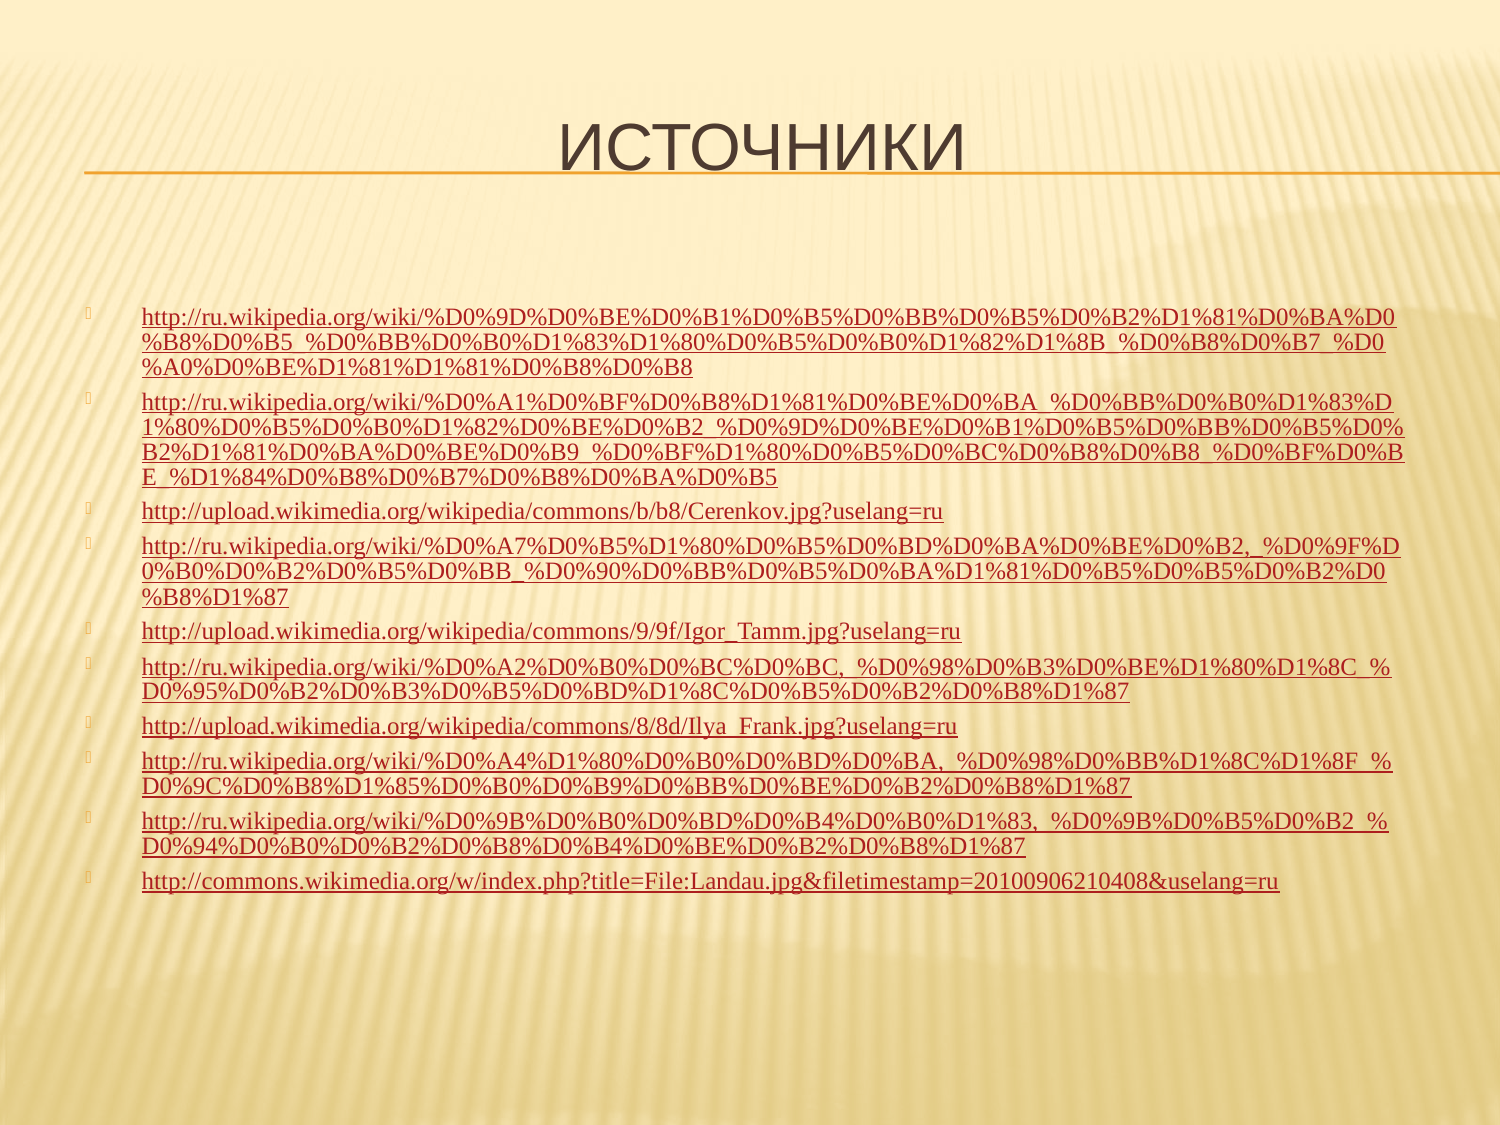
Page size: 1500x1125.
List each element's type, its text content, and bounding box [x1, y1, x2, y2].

list http://ru.wikipedia.org/wiki/%D0%9D%D0%BE%D0%B1%D0%B5%D0%BB%D0%B5%D0%B2%D1%81%D0%BA%D0%B8%D0%B5_%D0%BB%D0%B0%D1%83%D1%80%D0%B5%D0%B0%D1%82%D1%8B_%D0%B8%D0%B7_%D0%A0%D0%BE%D1%81%D1%81%D0%B8%D0%B8 http://ru.wikipedia.org/wiki/%D0%A1%D0%BF%D0%B8%D1%81%D0%BE%D0%BA_%D0%BB%D0%B0%D1%83%D1%80%D0%B5%D0%B0%D1%82%D0%BE%D0%B2_%D0%9D%D0%BE%D0%B1%D0%B5%D0%BB%D0%B5%D0%B2%D1%81%D0%BA%D0%BE%D0%B9_%D0%BF%D1%80%D0%B5%D0%BC%D0%B8%D0%B8_%D0%BF%D0%BE_%D1%84%D0%B8%D0%B7%D0%B8%D0%BA%D0%B5 http://upload.wikimedia.org/wikipedia/commons/b/b8/Cerenkov.jpg?uselang=ru http://ru.wikipedia.org/wiki/%D0%A7%D0%B5%D1%80%D0%B5%D0%BD%D0%BA%D0%BE%D0%B2,_%D0%9F%D0%B0%D0%B2%D0%B5%D0%BB_%D0%90%D0%BB%D0%B5%D0%BA%D1%81%D0%B5%D0%B5%D0%B2%D0%B8%D1%87 http://upload.wikimedia.org/wikipedia/commons/9/9f/Igor_Tamm.jpg?uselang=ru http://ru.wikipedia.org/wiki/%D0%A2%D0%B0%D0%BC%D0%BC,_%D0%98%D0%B3%D0%BE%D1%80%D1%8C_%D0%95%D0%B2%D0%B3%D0%B5%D0%BD%D1%8C%D0%B5%D0%B2%D0%B8%D1%87 http://upload.wikimedia.org/wikipedia/commons/8/8d/Ilya_Frank.jpg?uselang=ru http://ru.wikipedia.org/wiki/%D0%A4%D1%80%D0%B0%D0%BD%D0%BA,_%D0%98%D0%BB%D1%8C%D1%8F_%D0%9C%D0%B8%D1%85%D0%B0%D0%B9%D0%BB%D0%BE%D0%B2%D0%B8%D1%87 http://ru.wikipedia.org/wiki/%D0%9B%D0%B0%D0%BD%D0%B4%D0%B0%D1%83,_%D0%9B%D0%B5%D0%B2_%D0%94%D0%B0%D0%B2%D0%B8%D0%B4%D0%BE%D0%B2%D0%B8%D1%87 http://commons.wikimedia.org/w/index.php?title=File:Landau.jpg&filetimestamp=20100906210408&uselang=ru [70, 257, 1421, 1067]
title Источники [50, 75, 1475, 213]
